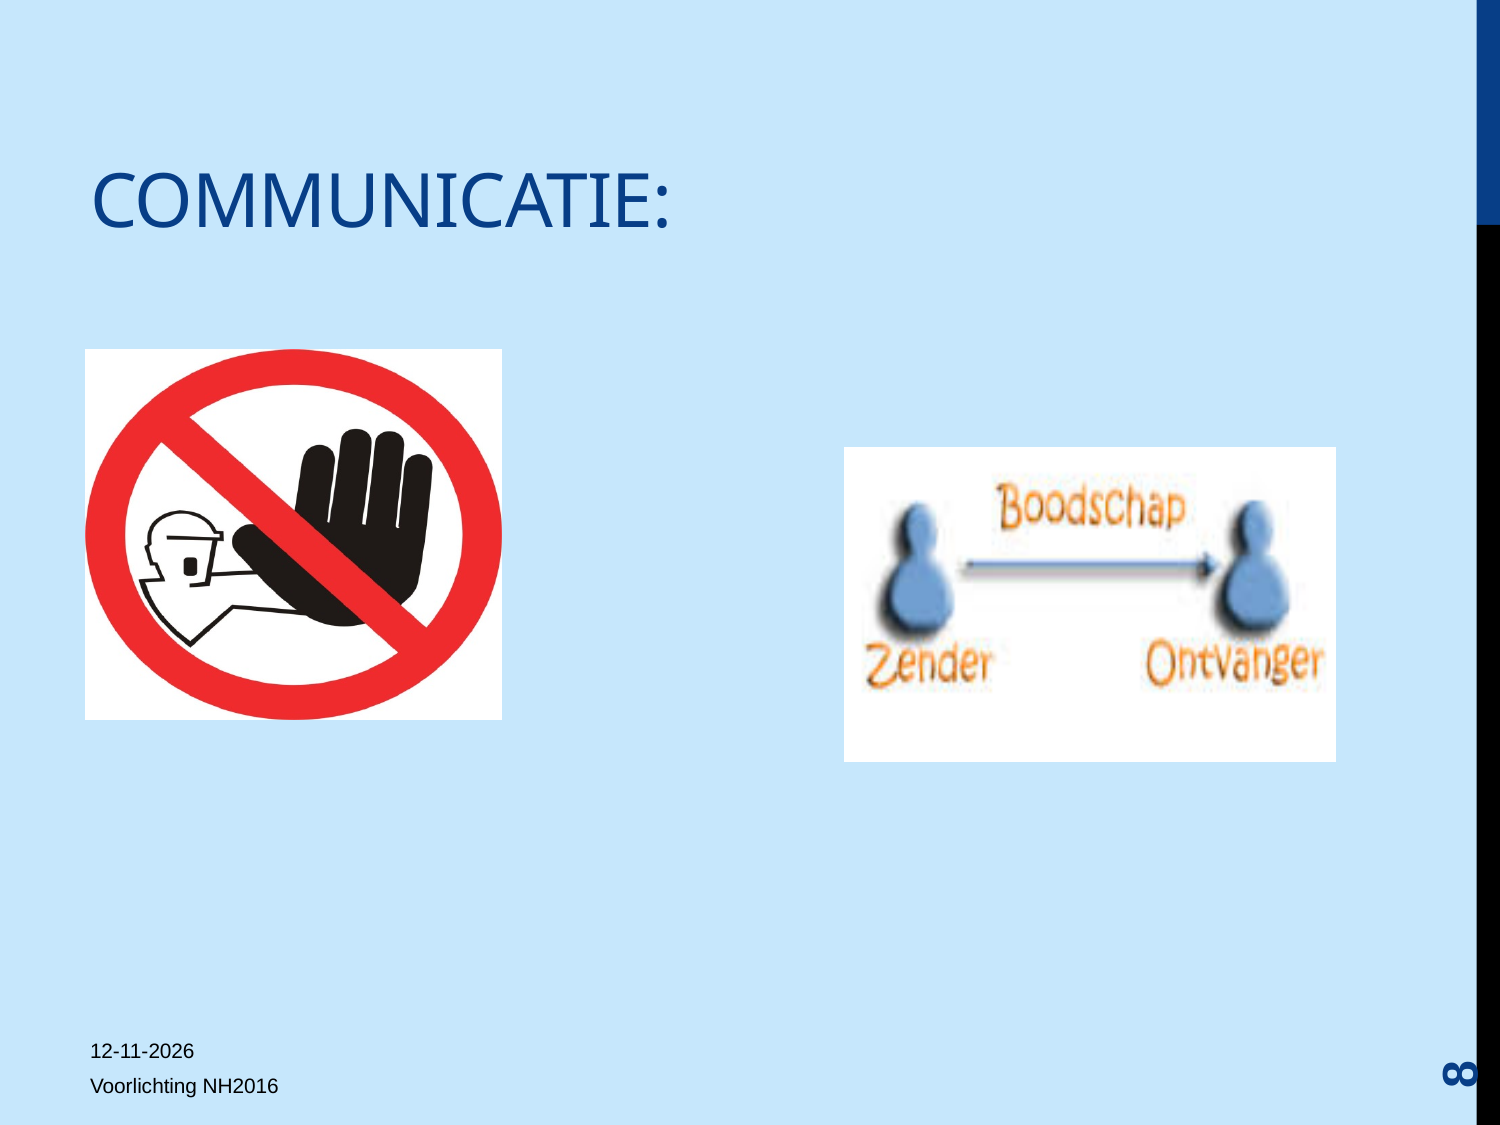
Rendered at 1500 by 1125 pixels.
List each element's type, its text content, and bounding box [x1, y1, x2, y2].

slide_number 8 [1427, 887, 1488, 1104]
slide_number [75, 1012, 638, 1063]
title Communicatie: [75, 25, 1025, 250]
picture [843, 446, 1337, 763]
picture [84, 349, 503, 721]
footer Voorlichting NH2016 [75, 1065, 638, 1112]
